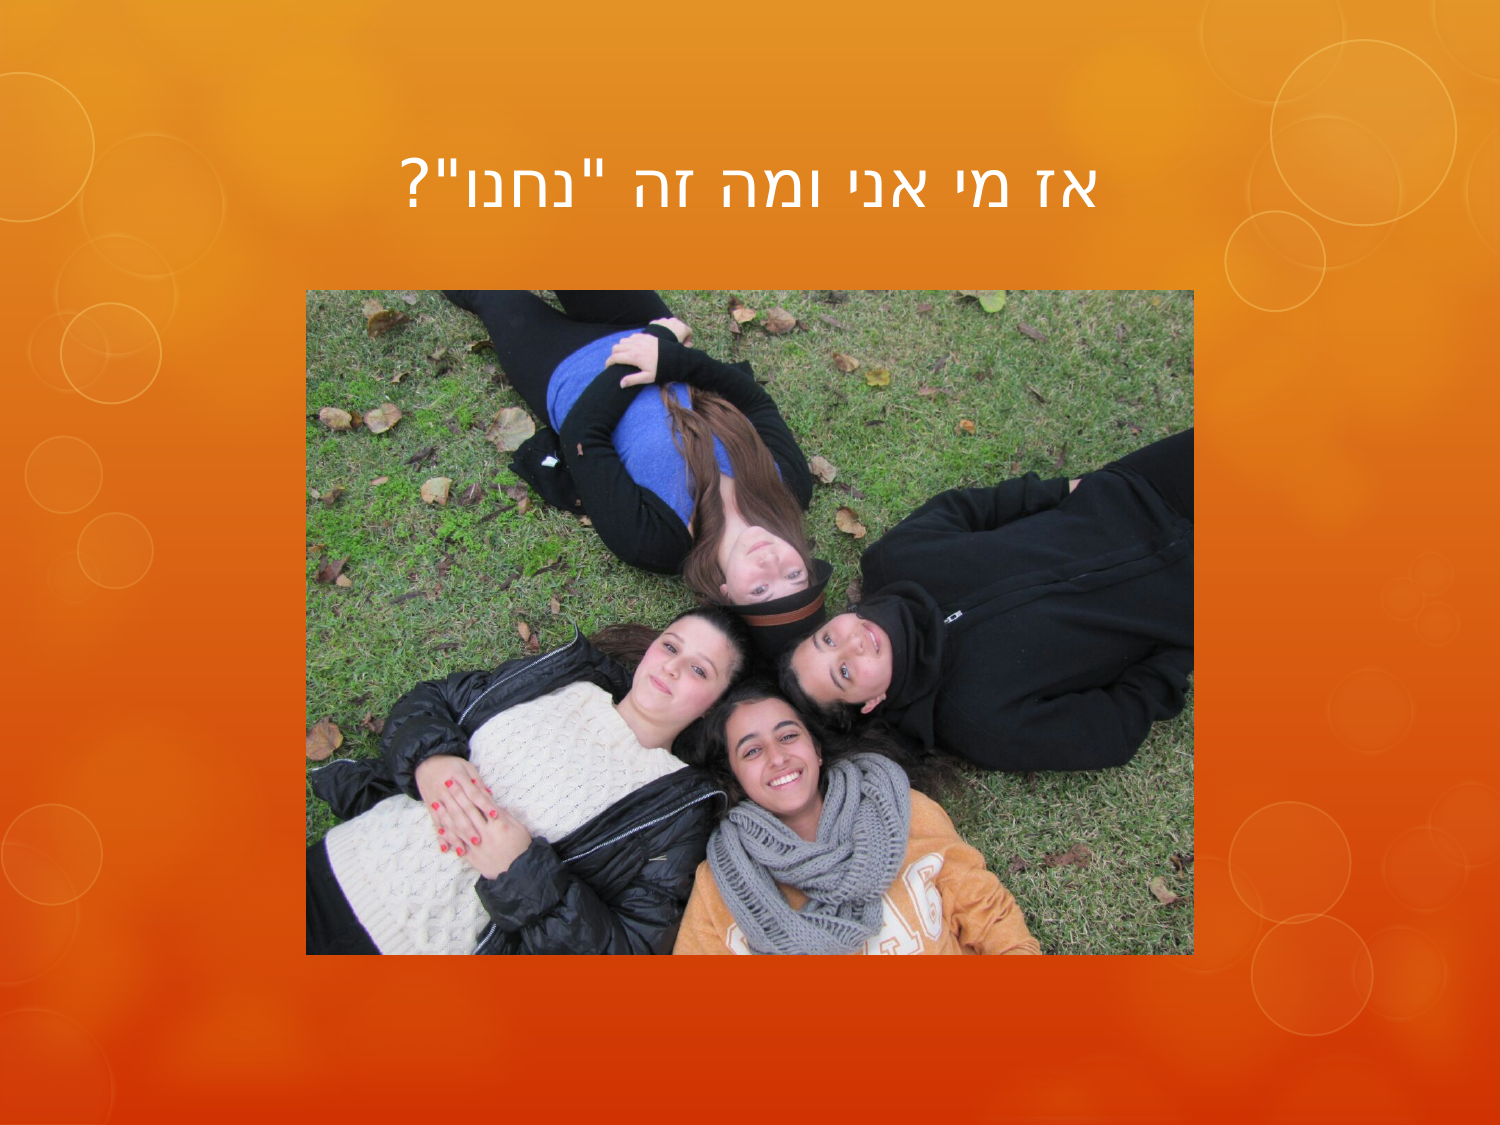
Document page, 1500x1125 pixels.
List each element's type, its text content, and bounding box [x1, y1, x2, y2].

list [306, 289, 1194, 956]
title אז מי אני ומה זה "נחנו"? [165, 104, 1335, 257]
